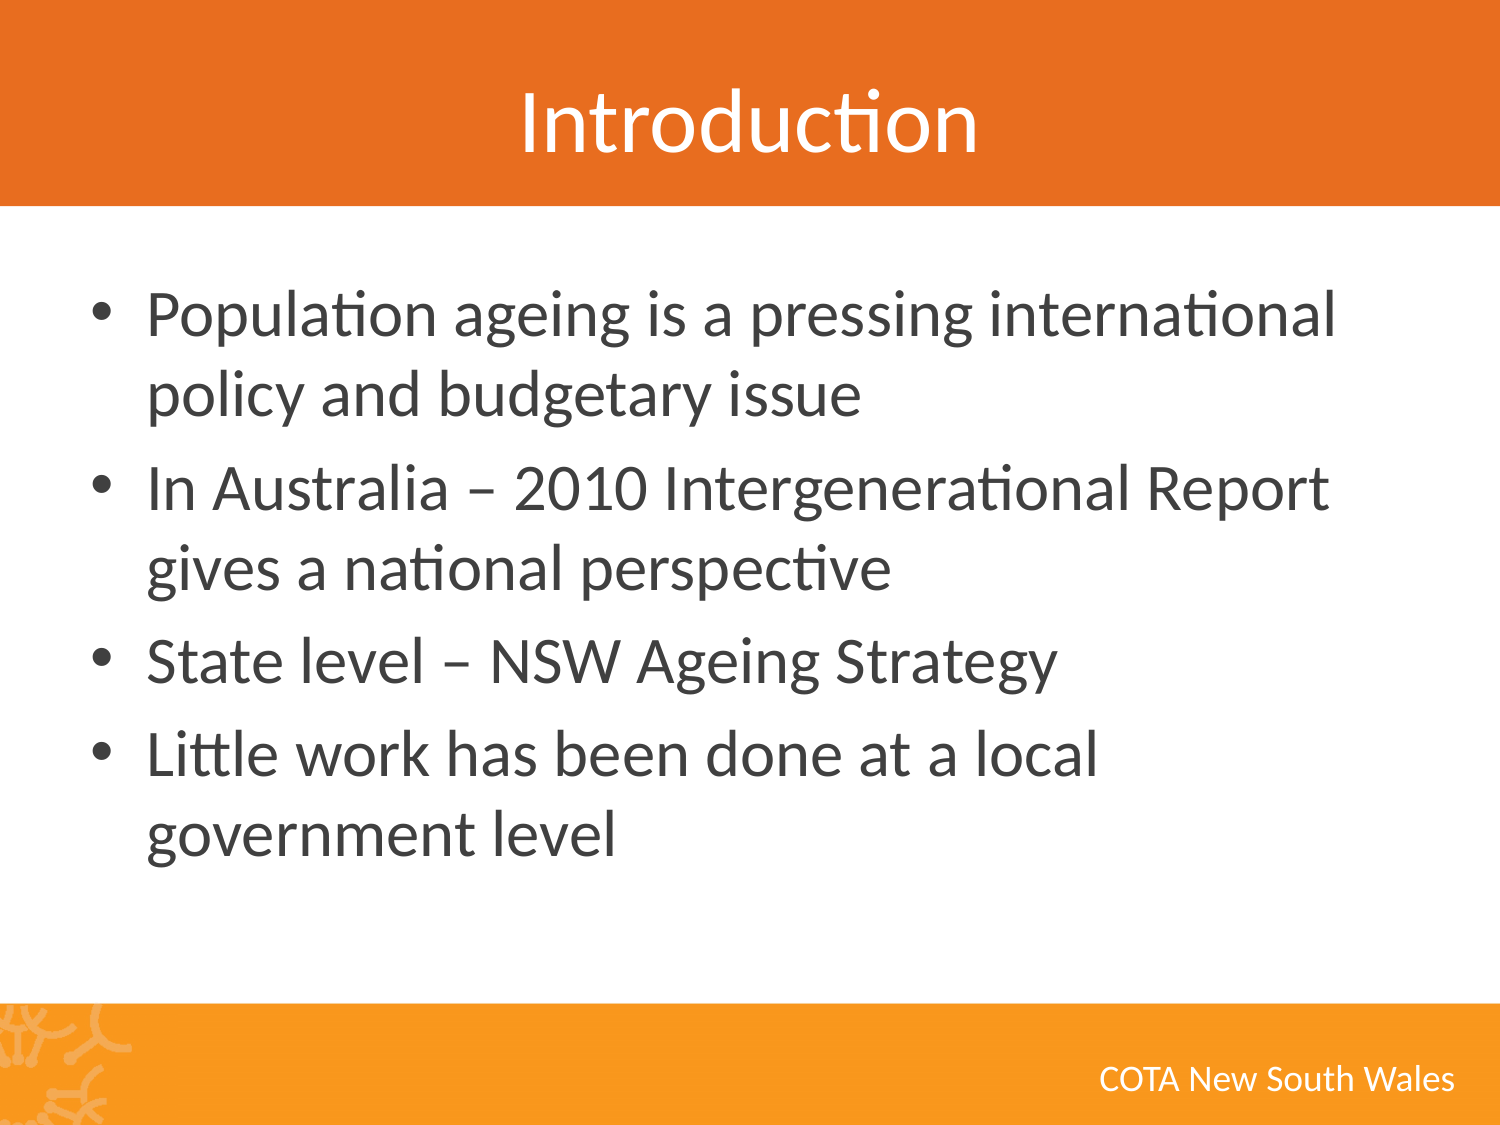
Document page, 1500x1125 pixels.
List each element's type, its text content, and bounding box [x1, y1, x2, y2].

picture [0, 1002, 1500, 1125]
list Population ageing is a pressing international policy and budgetary issue In Australia – 2010 Intergenerational Report gives a national perspective State level – NSW Ageing Strategy Little work has been done at a local government level [75, 262, 1425, 997]
title Introduction [0, 0, 1500, 233]
